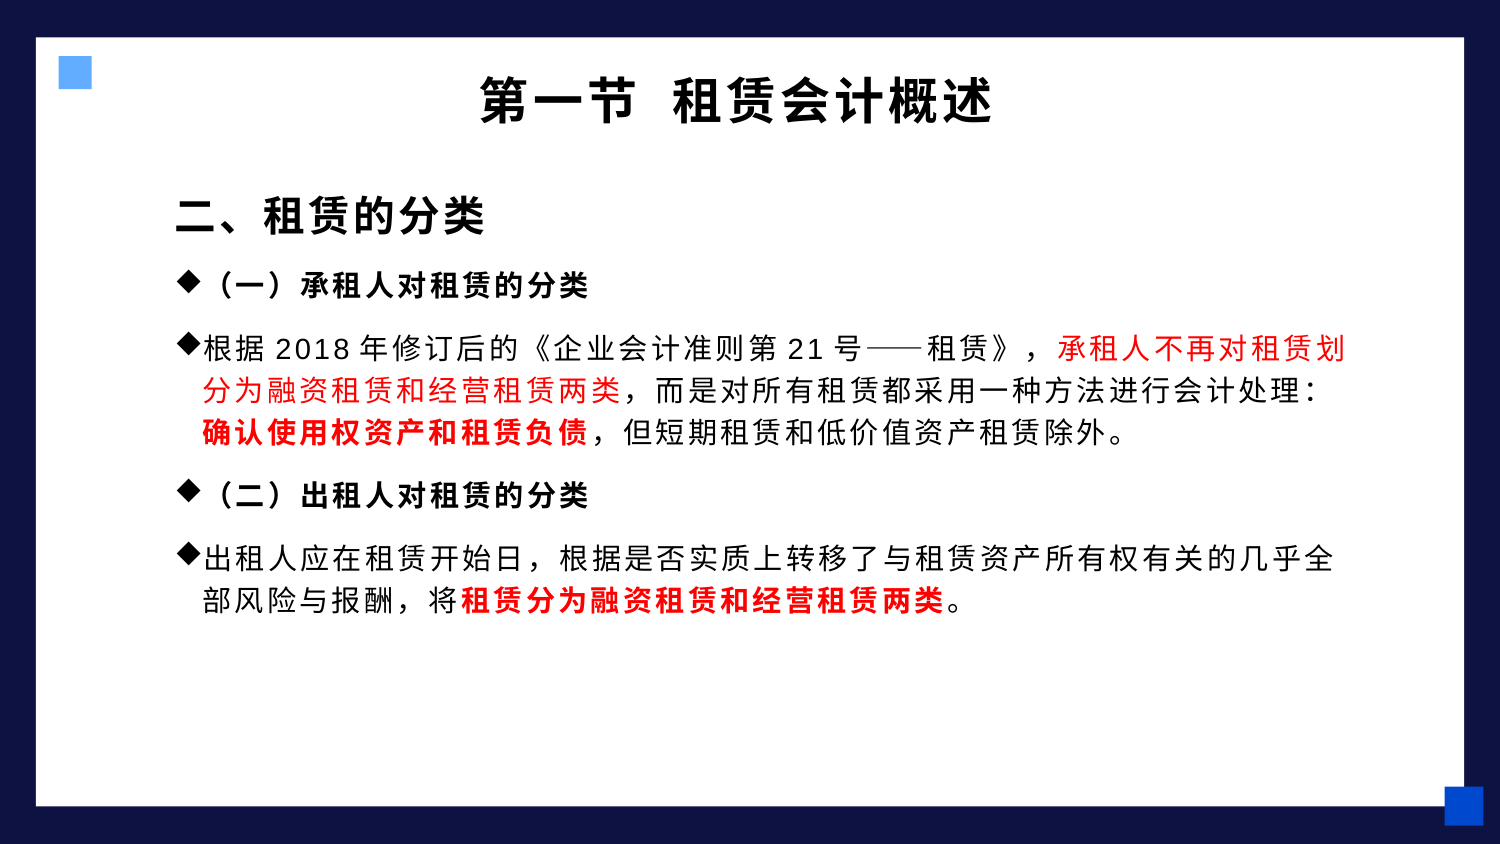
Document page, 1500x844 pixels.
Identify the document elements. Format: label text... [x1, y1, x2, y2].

title 第一节 租赁会计概述 [141, 48, 1327, 138]
list 二、租赁的分类 （一）承租人对租赁的分类 根据2018年修订后的《企业会计准则第21号——租赁》，承租人不再对租赁划分为融资租赁和经营租赁两类，而是对所有租赁都采用一种方法进行会计处理：确认使用权资产和租赁负债，但短期租赁和低价值资产租赁除外。 （二）出租人对租赁的分类 出租人应在租赁开始日，根据是否实质上转移了与租赁资产所有权有关的几乎全部风险与报酬，将租赁分为融资租赁和经营租赁两类。 [157, 179, 1365, 604]
